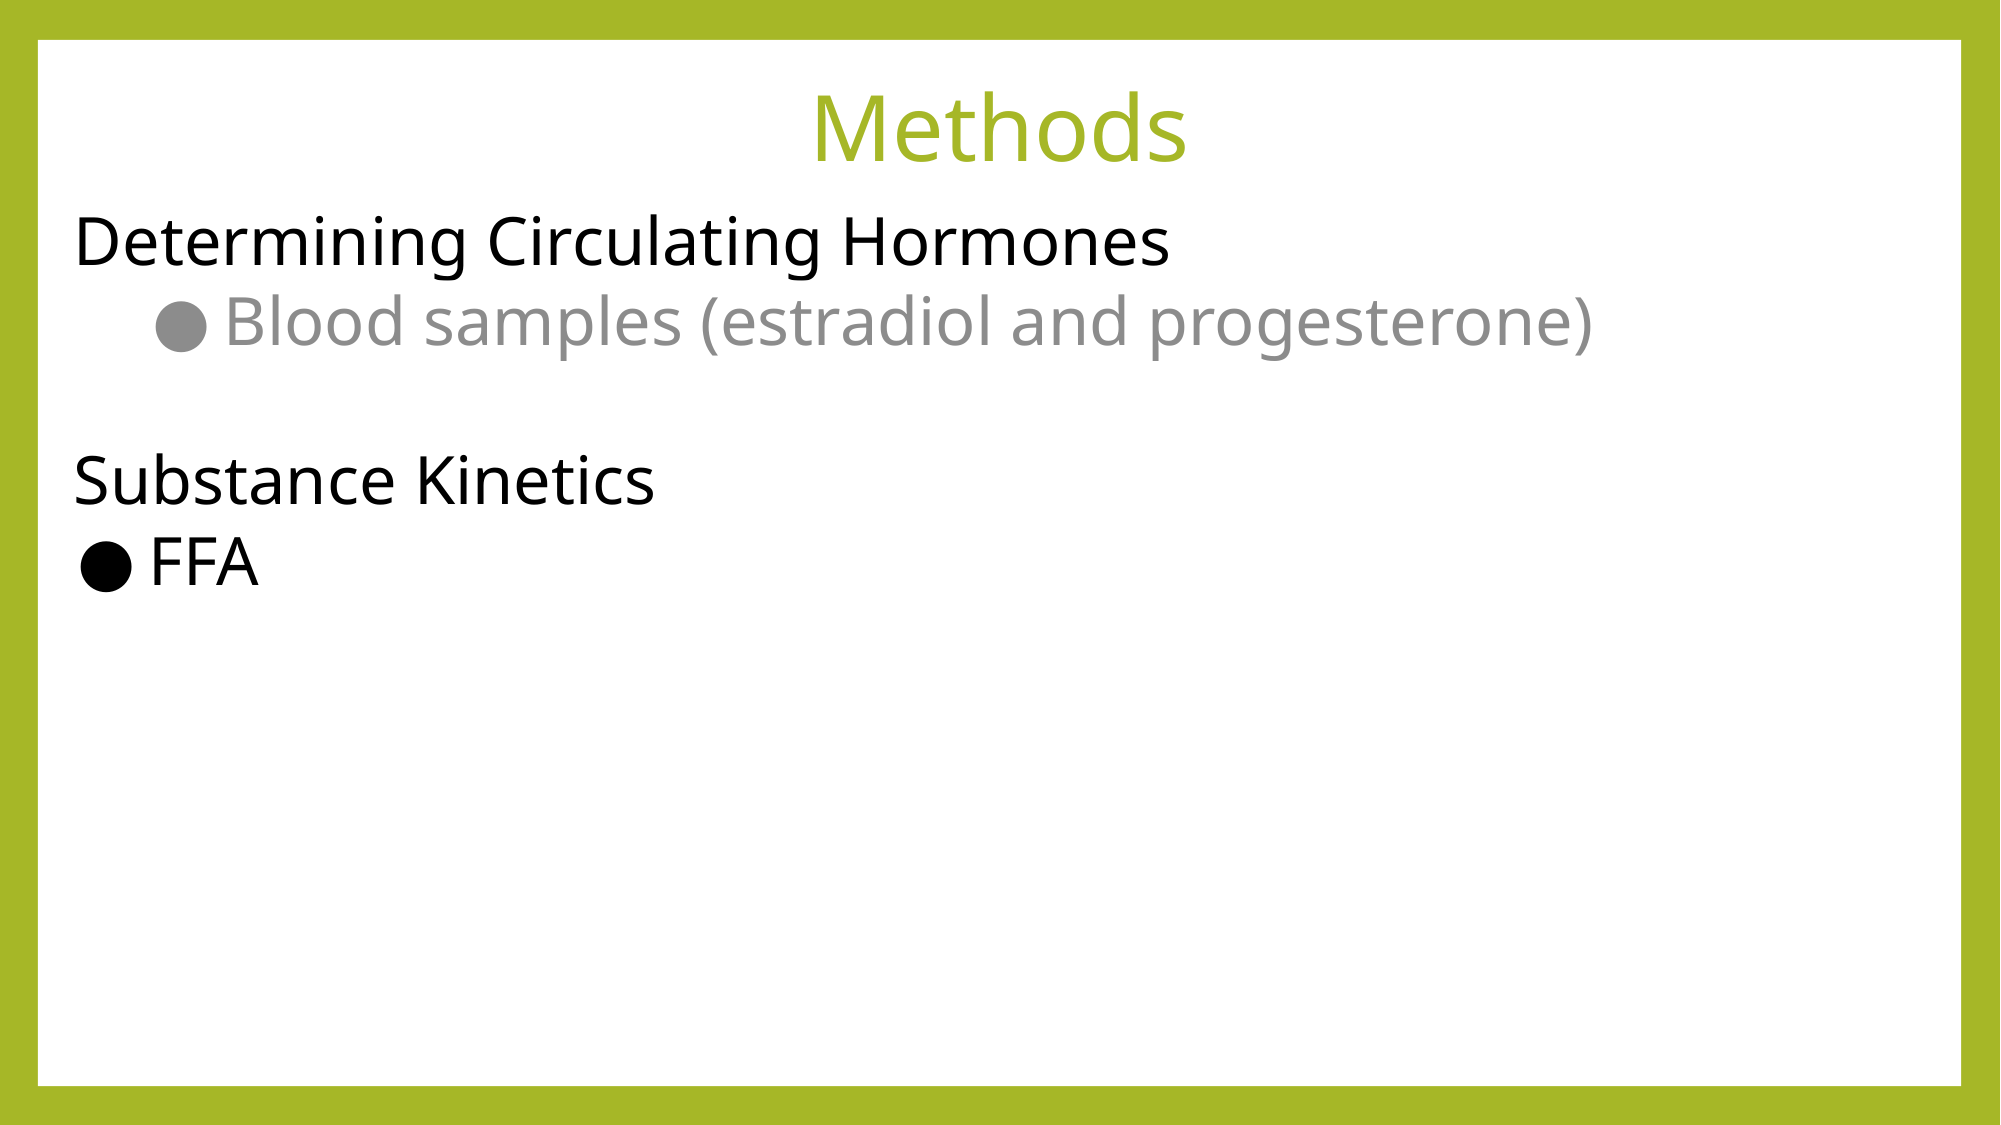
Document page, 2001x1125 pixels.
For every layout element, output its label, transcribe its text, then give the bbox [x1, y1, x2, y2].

text_box [58, 280, 1600, 394]
text_box Methods [769, 20, 1231, 183]
text_box Determining Circulating Hormones Blood samples (estradiol and progesterone) Substance Kinetics FFA [58, 183, 1928, 861]
